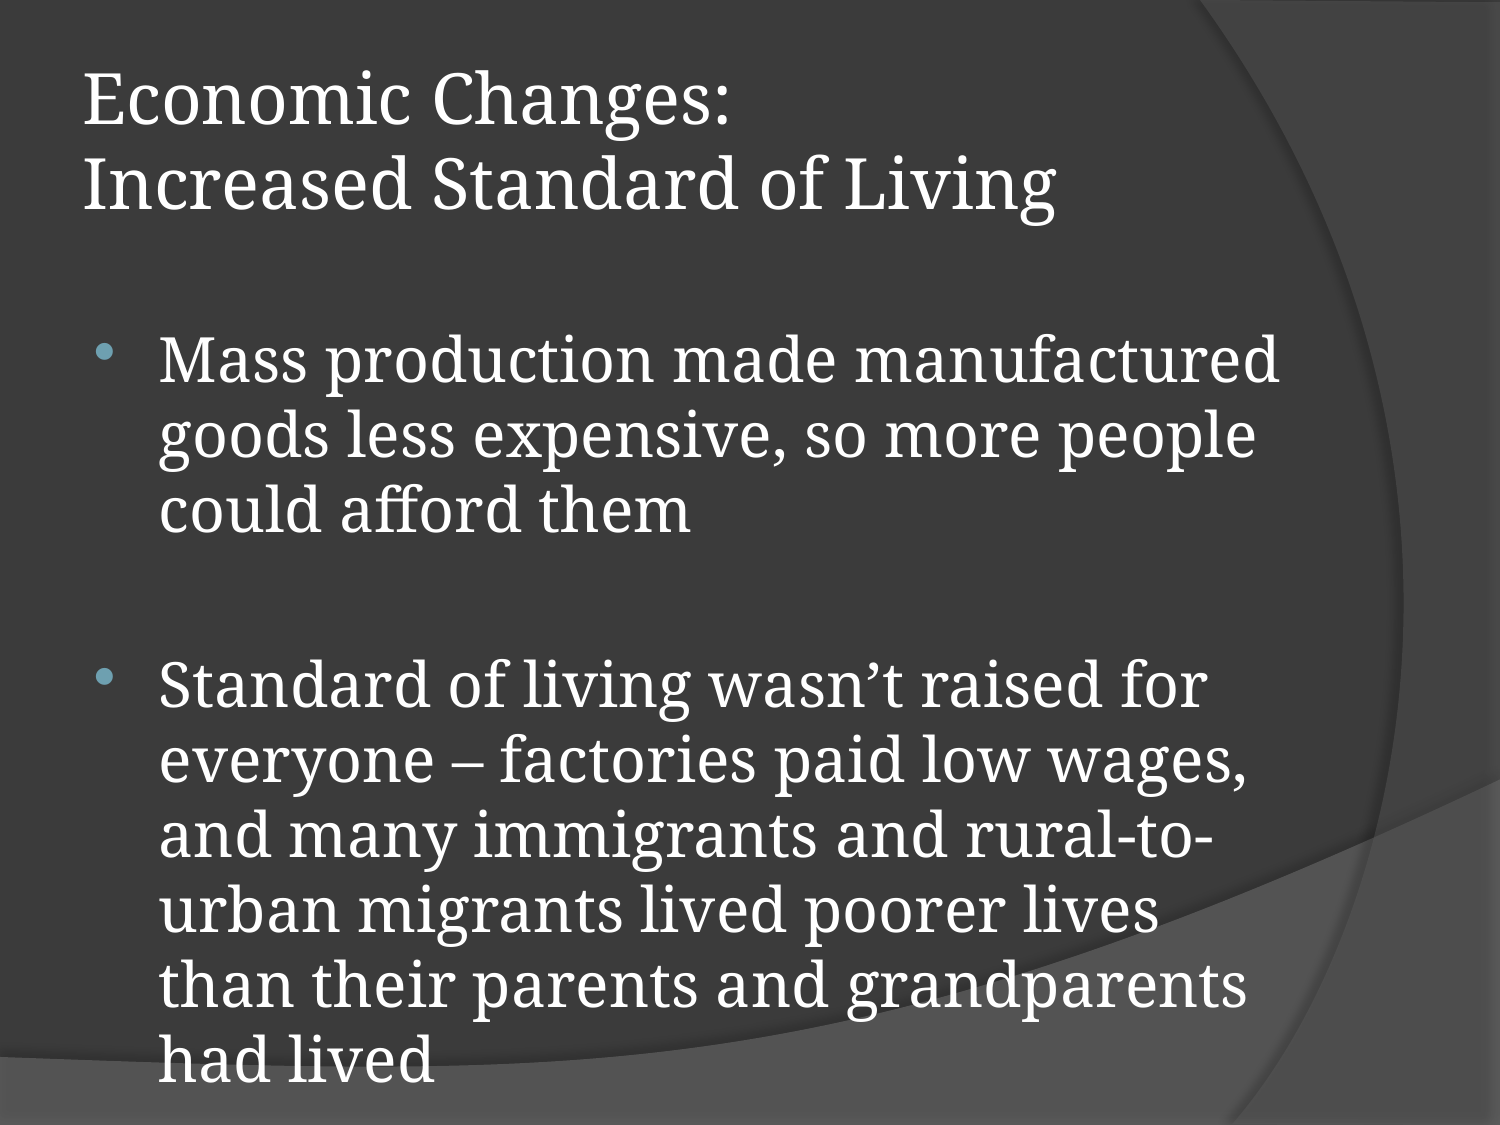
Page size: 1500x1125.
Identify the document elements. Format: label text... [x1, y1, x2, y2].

title Economic Changes: Increased Standard of Living [75, 45, 1300, 233]
list Mass production made manufactured goods less expensive, so more people could afford them Standard of living wasn’t raised for everyone – factories paid low wages, and many immigrants and rural-to-urban migrants lived poorer lives than their parents and grandparents had lived [75, 312, 1300, 1055]
